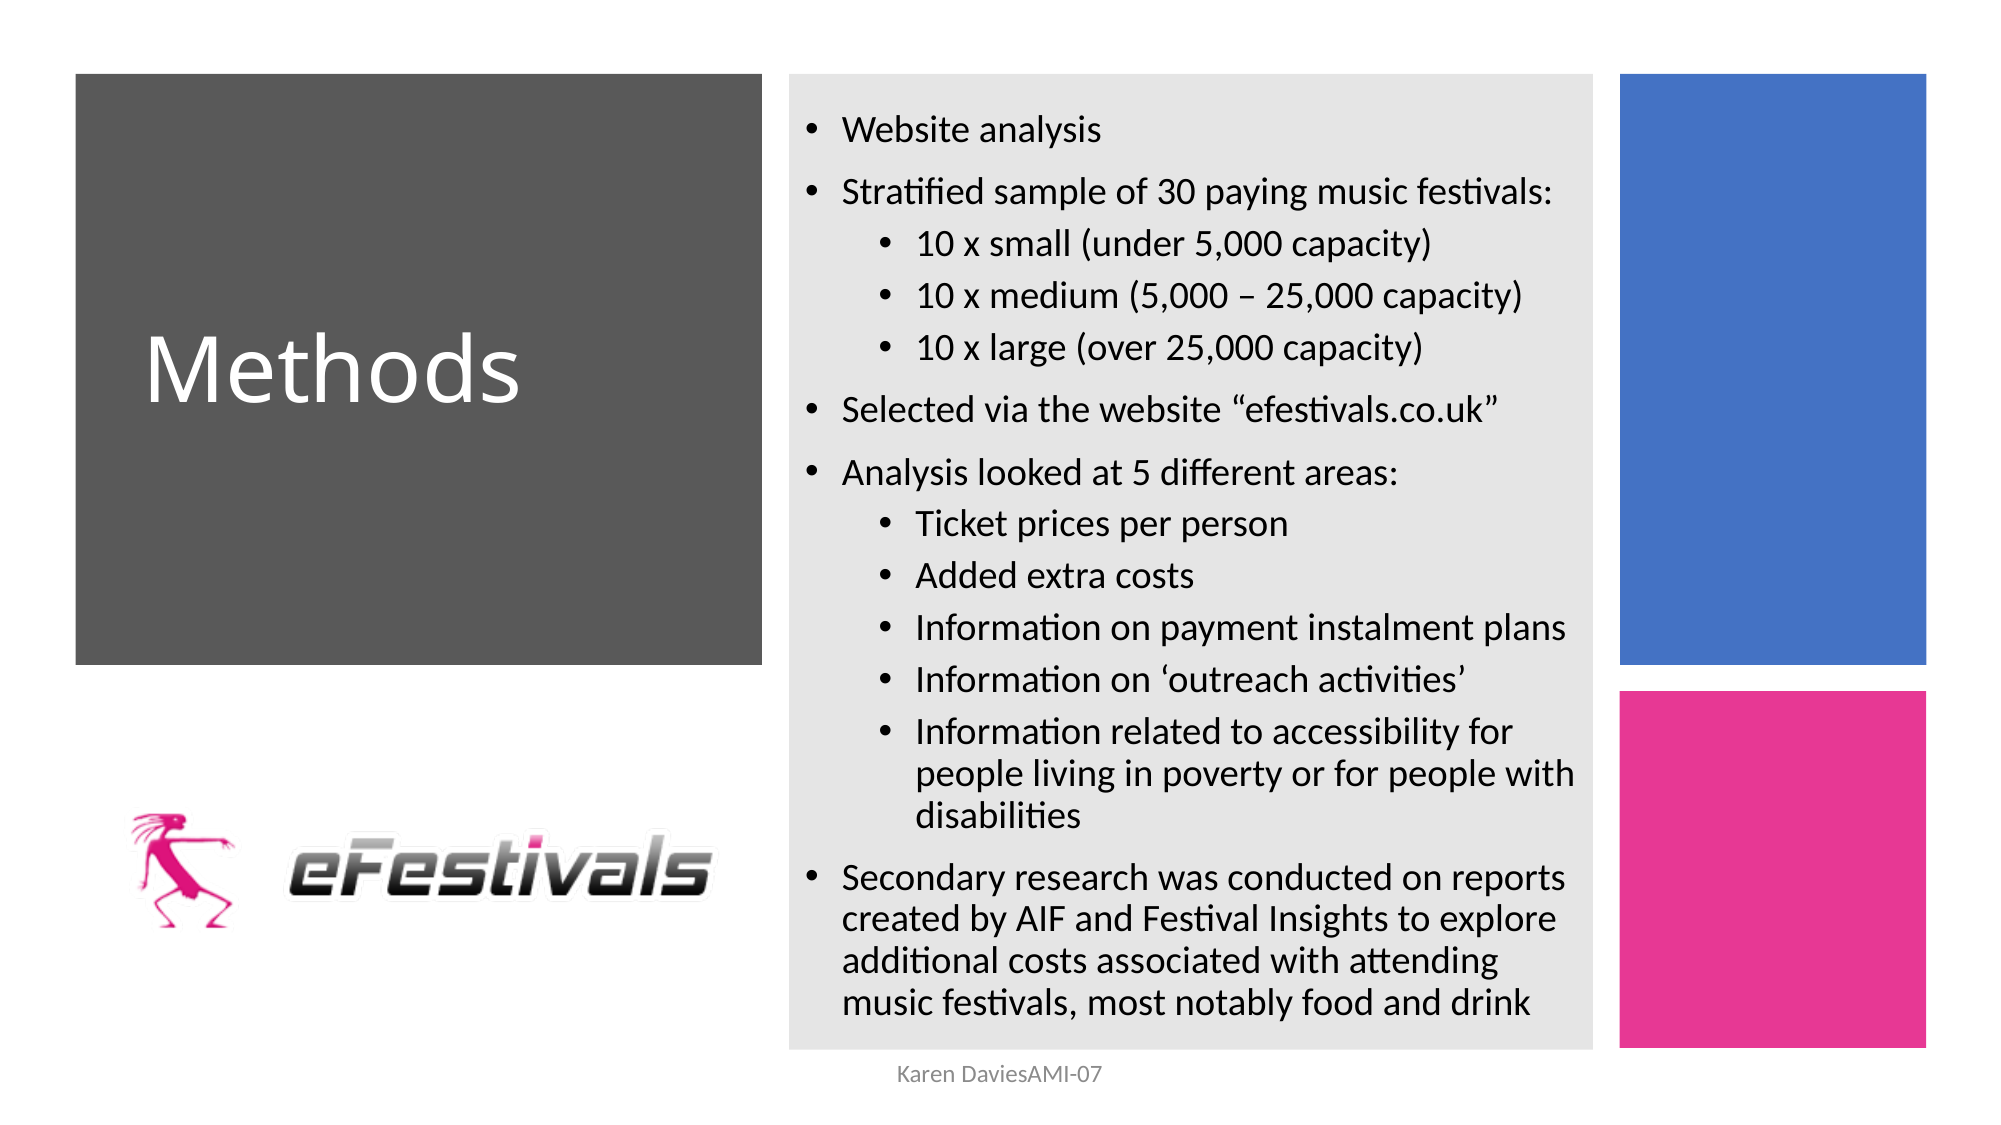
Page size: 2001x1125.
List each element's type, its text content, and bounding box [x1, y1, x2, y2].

text_box [788, 73, 1594, 1051]
footer Karen DaviesAMI-07 [662, 1042, 1338, 1103]
text_box [1619, 73, 1927, 666]
picture [77, 806, 764, 933]
list Website analysis Stratified sample of 30 paying music festivals: 10 x small (under 5,000 capacity) 10 x medium (5,000 – 25,000 capacity) 10 x large (over 25,000 capacity) Selected via the website “efestivals.co.uk” Analysis looked at 5 different areas: Ticket prices per person Added extra costs Information on payment instalment plans Information on ‘outreach activities’ Information related to accessibility for people living in poverty or for people with disabilities Secondary research was conducted on reports created by AIF and Festival Insights to explore additional costs associated with attending music festivals, most notably food and drink [790, 102, 1593, 1070]
text_box [1619, 690, 1927, 1049]
text_box [75, 73, 763, 666]
title Methods [127, 125, 717, 621]
